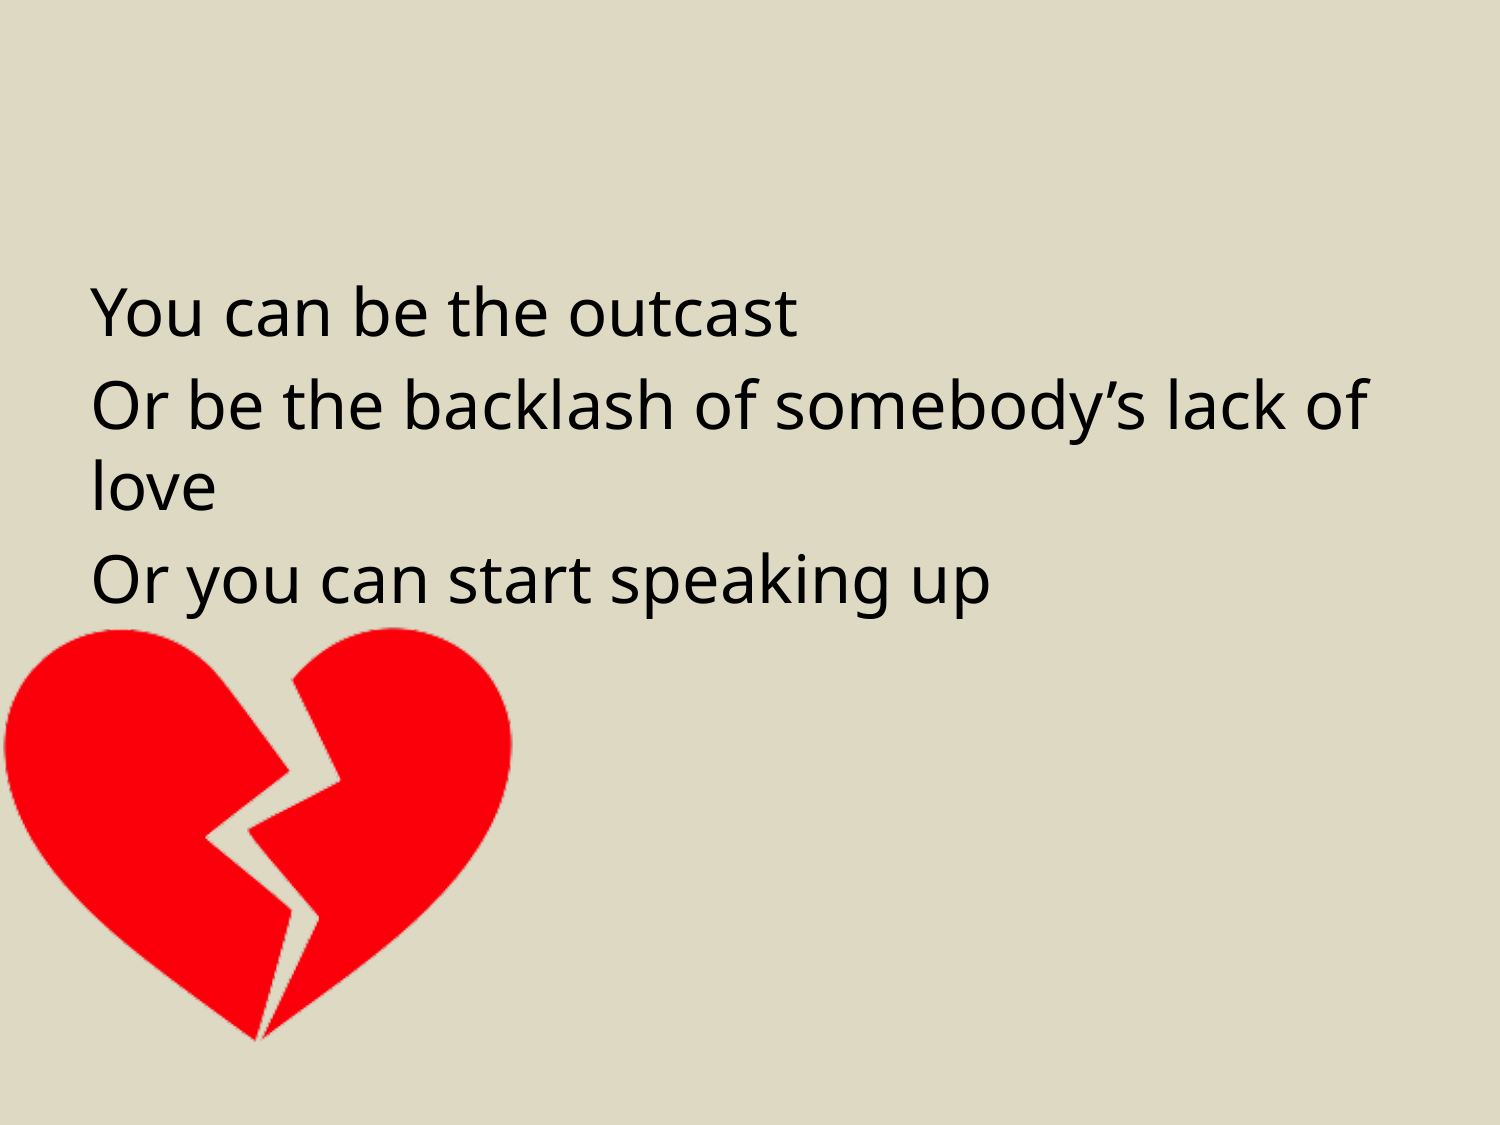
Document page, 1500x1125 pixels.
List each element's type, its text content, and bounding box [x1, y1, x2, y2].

list You can be the outcast Or be the backlash of somebody’s lack of love Or you can start speaking up [75, 262, 1425, 1005]
picture [0, 624, 517, 1048]
